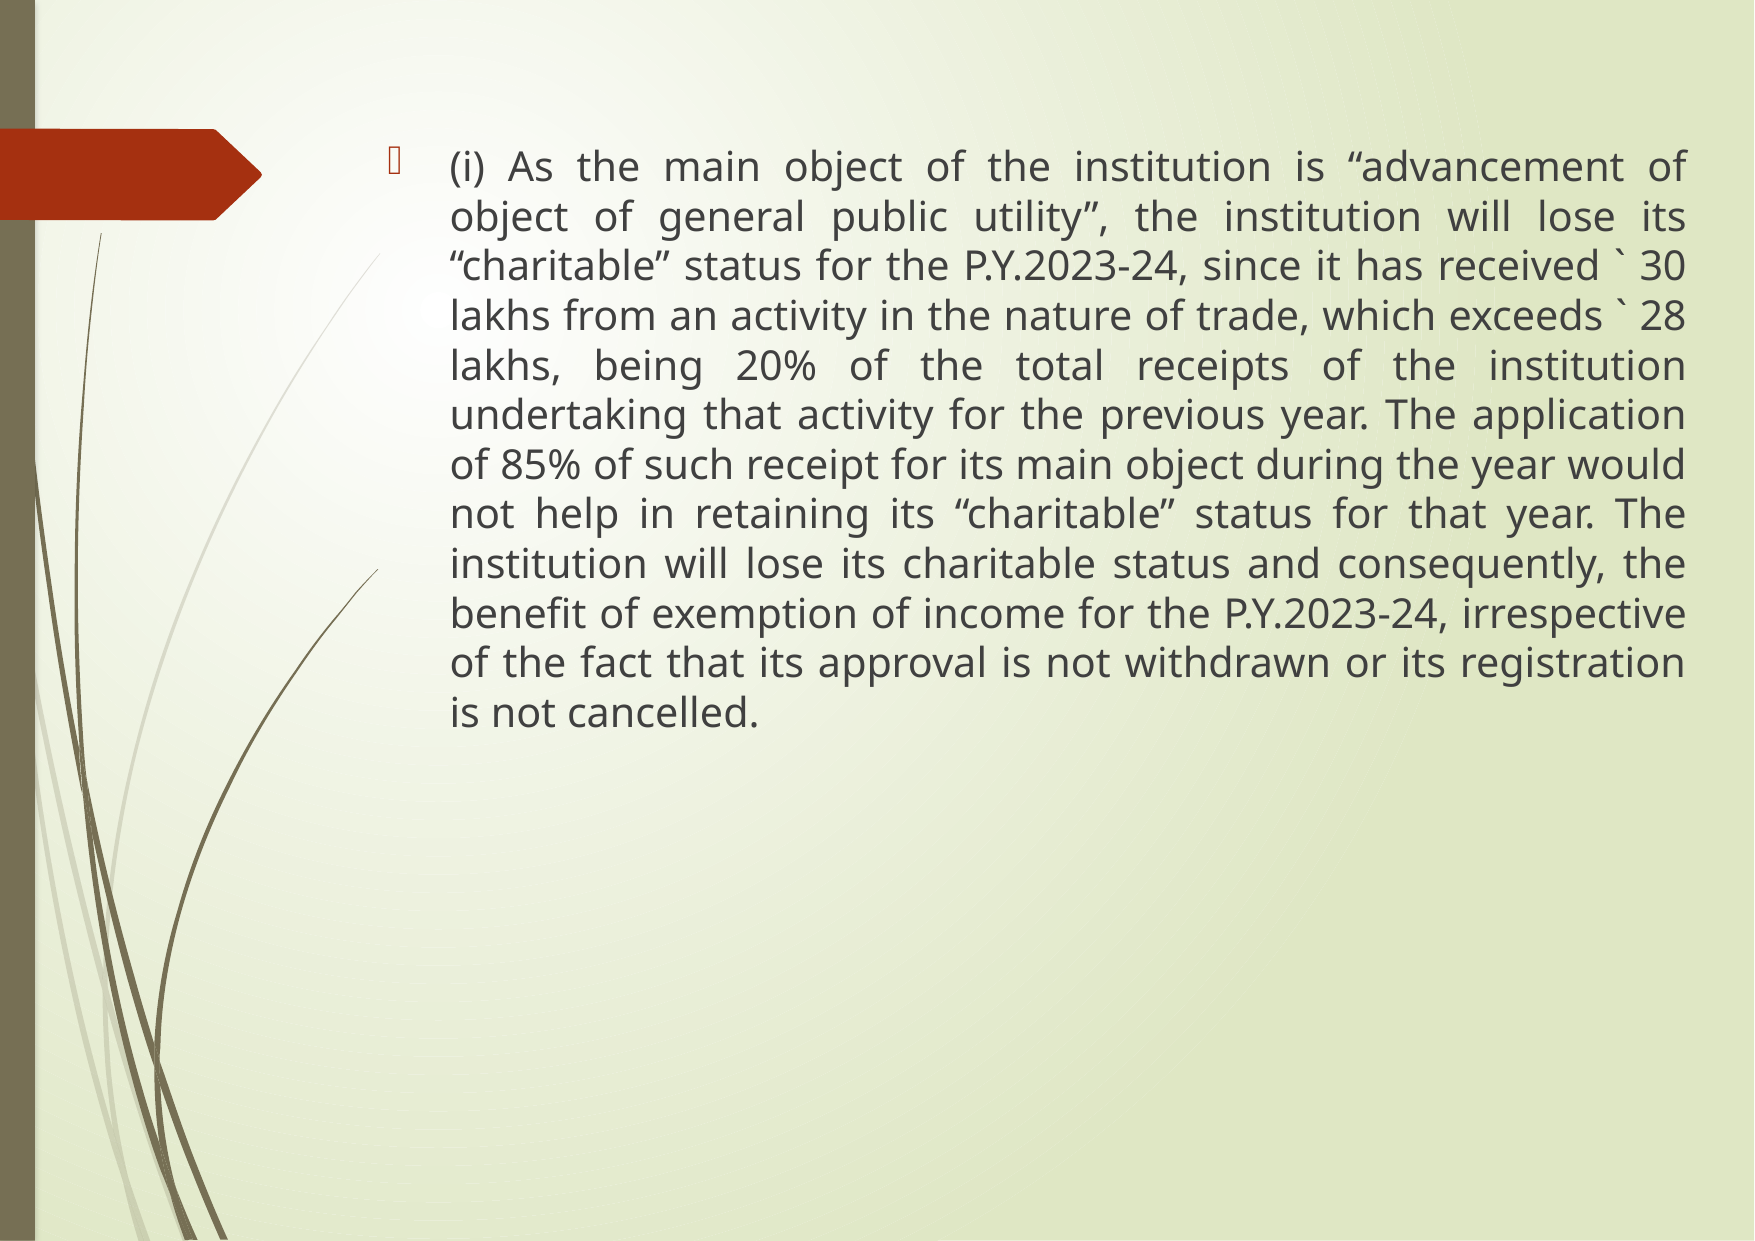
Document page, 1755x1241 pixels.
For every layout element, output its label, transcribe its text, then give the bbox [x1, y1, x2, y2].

list (i) As the main object of the institution is “advancement of object of general public utility”, the institution will lose its “charitable” status for the P.Y.2023-24, since it has received ` 30 lakhs from an activity in the nature of trade, which exceeds ` 28 lakhs, being 20% of the total receipts of the institution undertaking that activity for the previous year. The application of 85% of such receipt for its main object during the year would not help in retaining its “charitable” status for that year. The institution will lose its charitable status and consequently, the benefit of exemption of income for the P.Y.2023-24, irrespective of the fact that its approval is not withdrawn or its registration is not cancelled. [372, 132, 1703, 1096]
